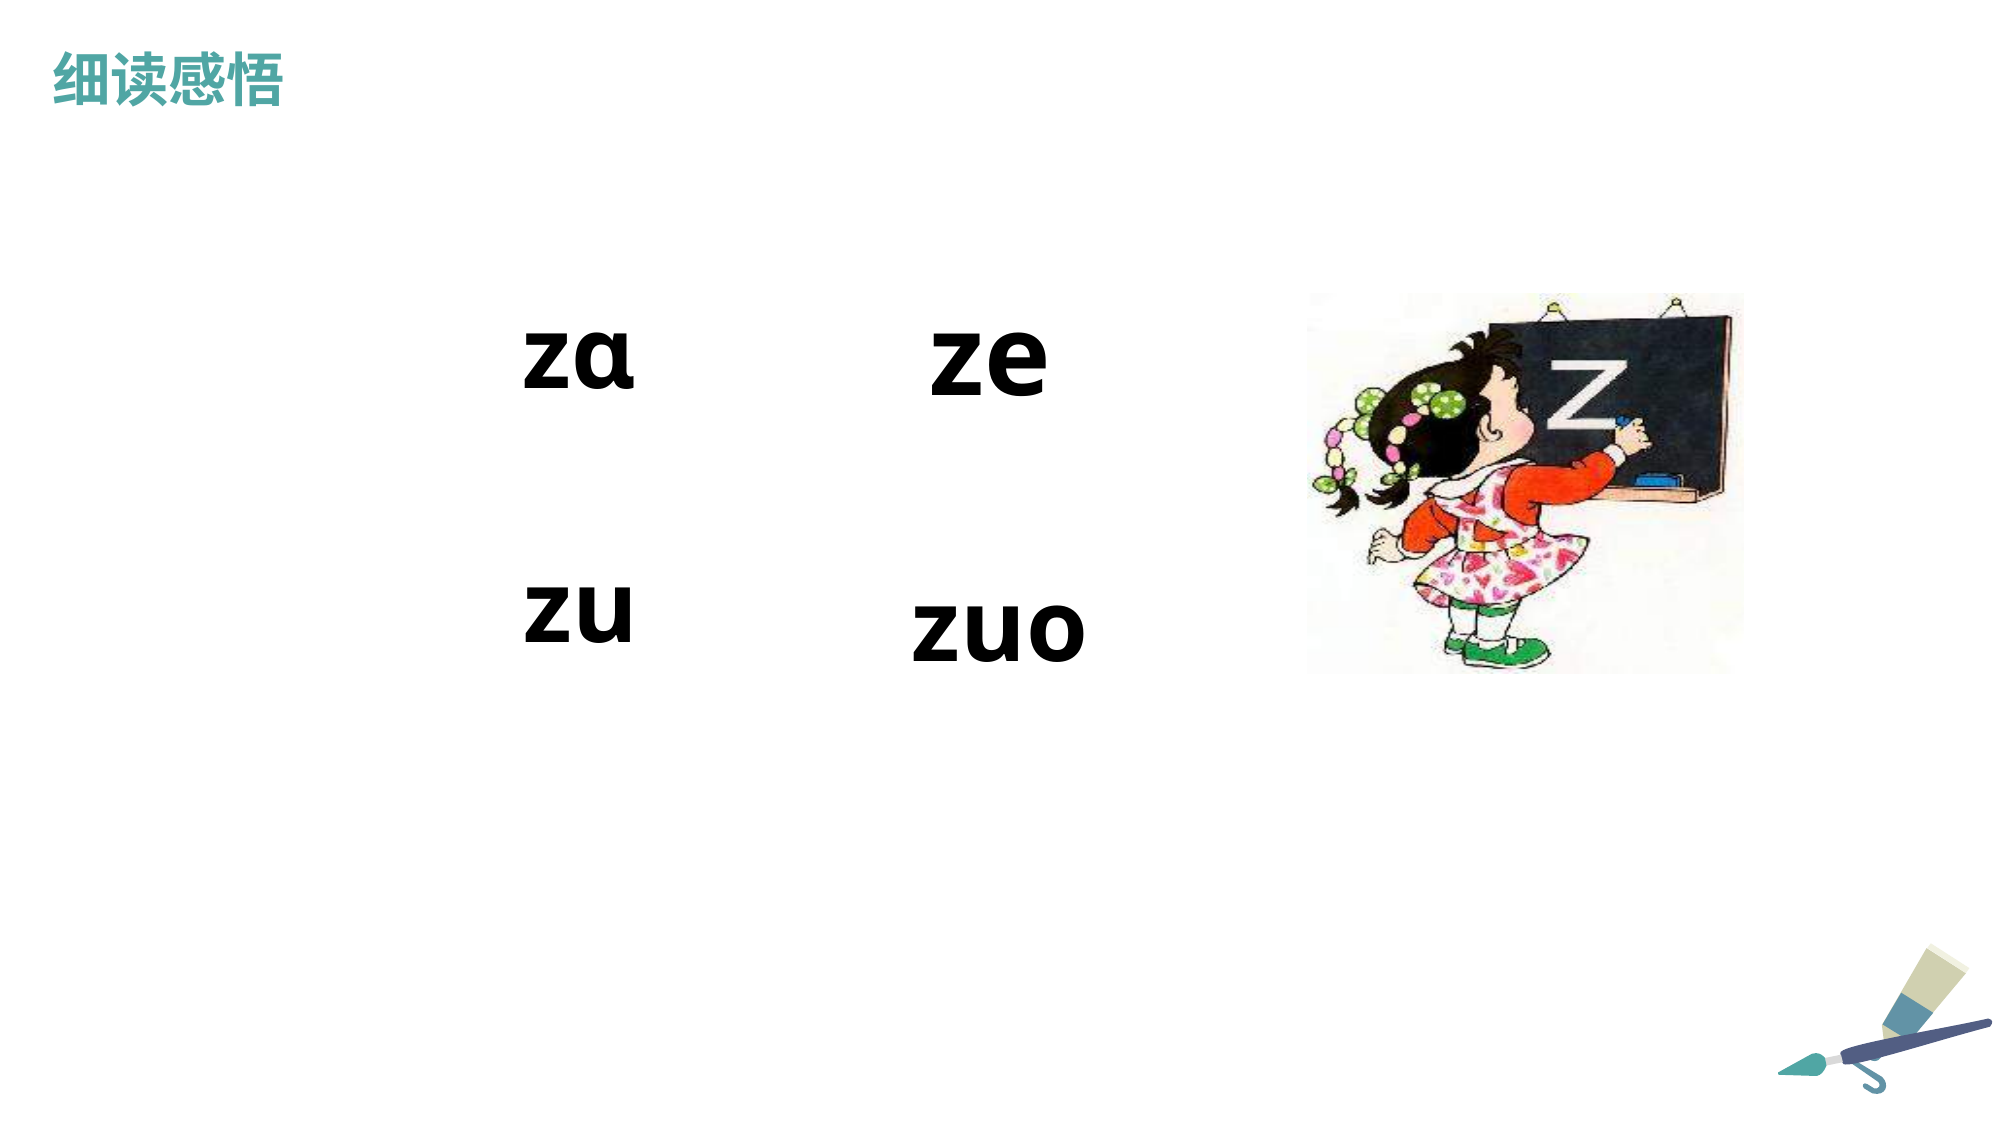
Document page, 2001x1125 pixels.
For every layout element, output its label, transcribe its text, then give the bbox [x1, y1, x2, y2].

text_box ze [885, 275, 1066, 426]
text_box zuo [896, 554, 1103, 689]
text_box zɑ [458, 280, 698, 416]
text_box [1811, 945, 1974, 1125]
text_box zu [509, 535, 654, 670]
picture [1307, 293, 1744, 675]
text_box 细读感悟 [37, 35, 301, 121]
